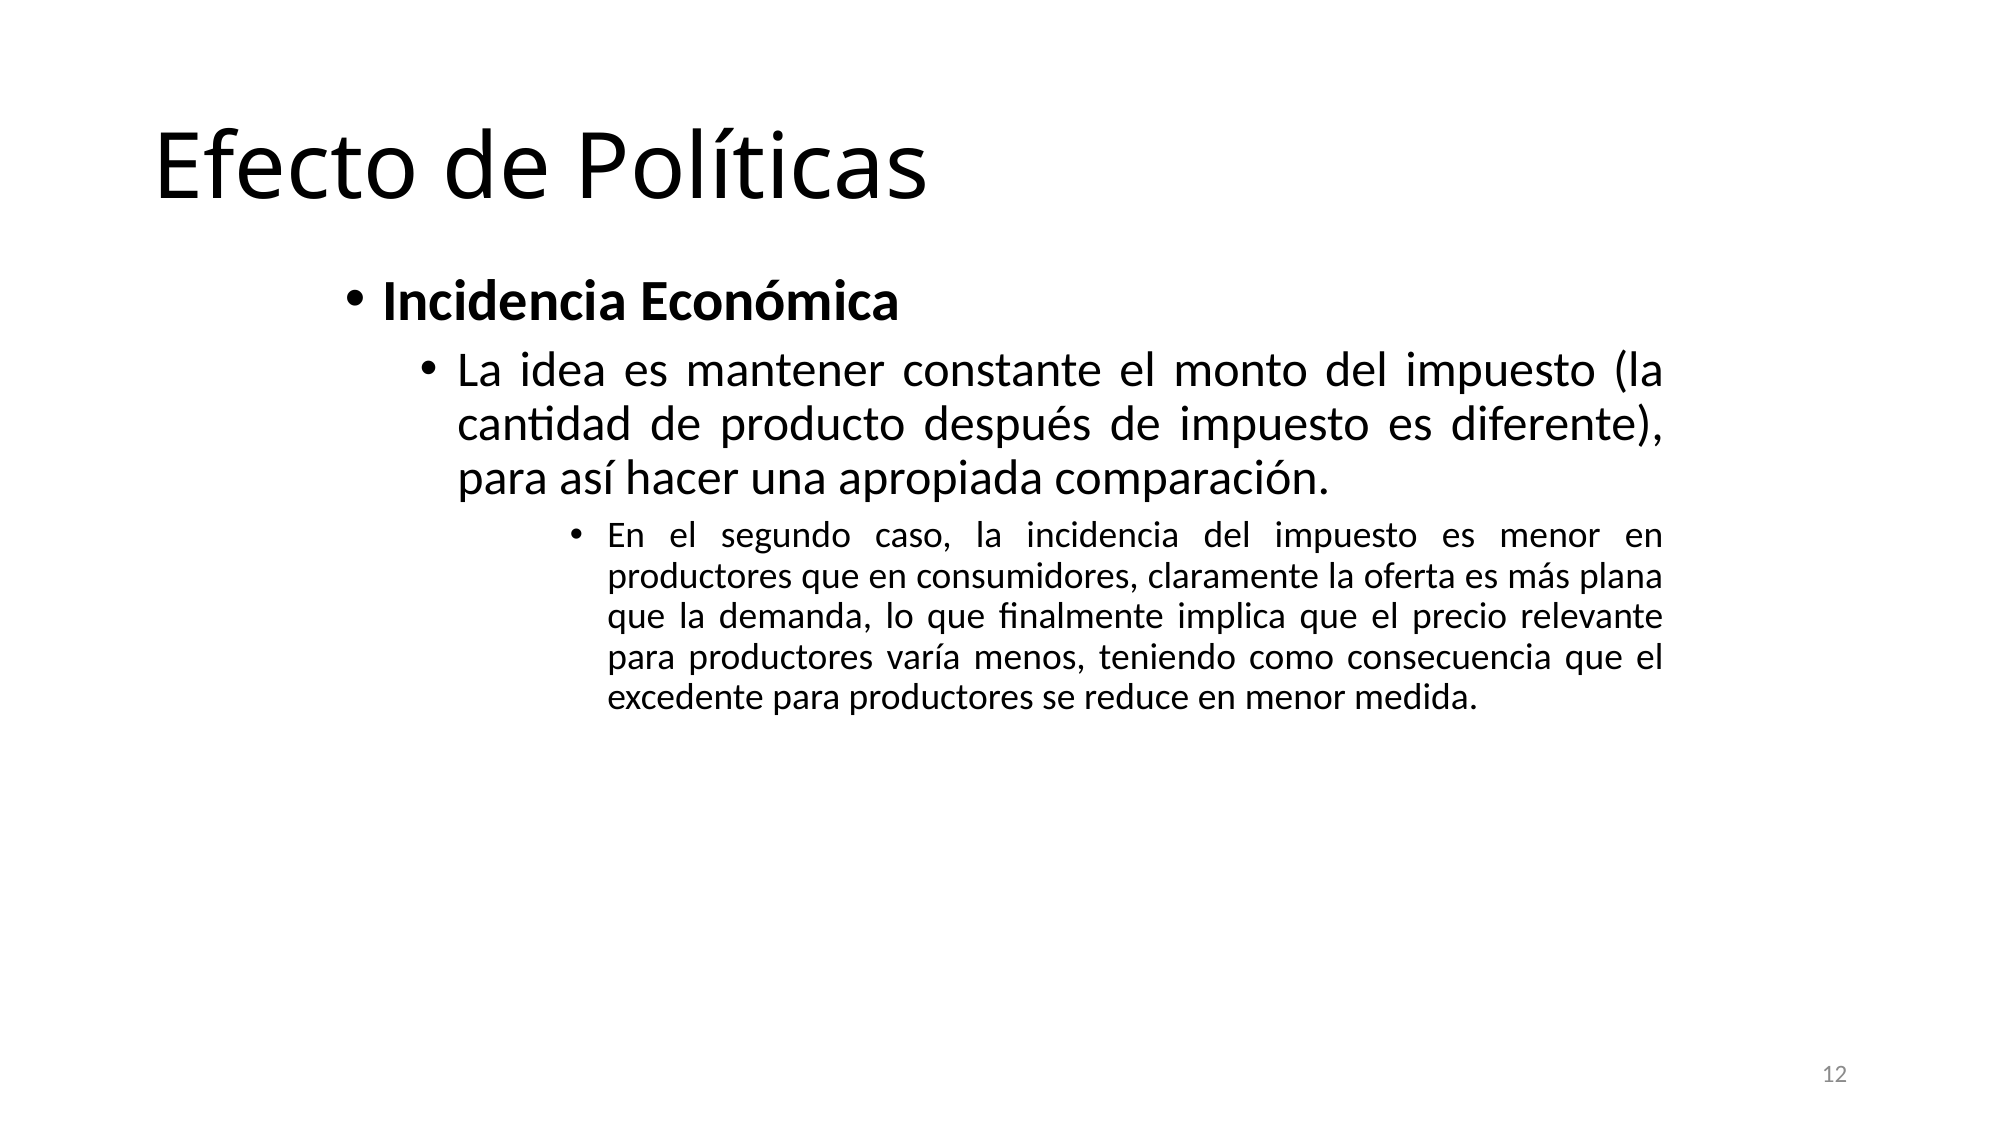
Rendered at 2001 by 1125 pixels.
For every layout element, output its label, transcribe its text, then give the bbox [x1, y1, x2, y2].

title Efecto de Políticas [137, 59, 1863, 278]
slide_number 12 [1412, 1042, 1863, 1103]
list Incidencia Económica La idea es mantener constante el monto del impuesto (la cantidad de producto después de impuesto es diferente), para así hacer una apropiada comparación. En el segundo caso, la incidencia del impuesto es menor en productores que en consumidores, claramente la oferta es más plana que la demanda, lo que finalmente implica que el precio relevante para productores varía menos, teniendo como consecuencia que el excedente para productores se reduce en menor medida. [329, 262, 1680, 1005]
